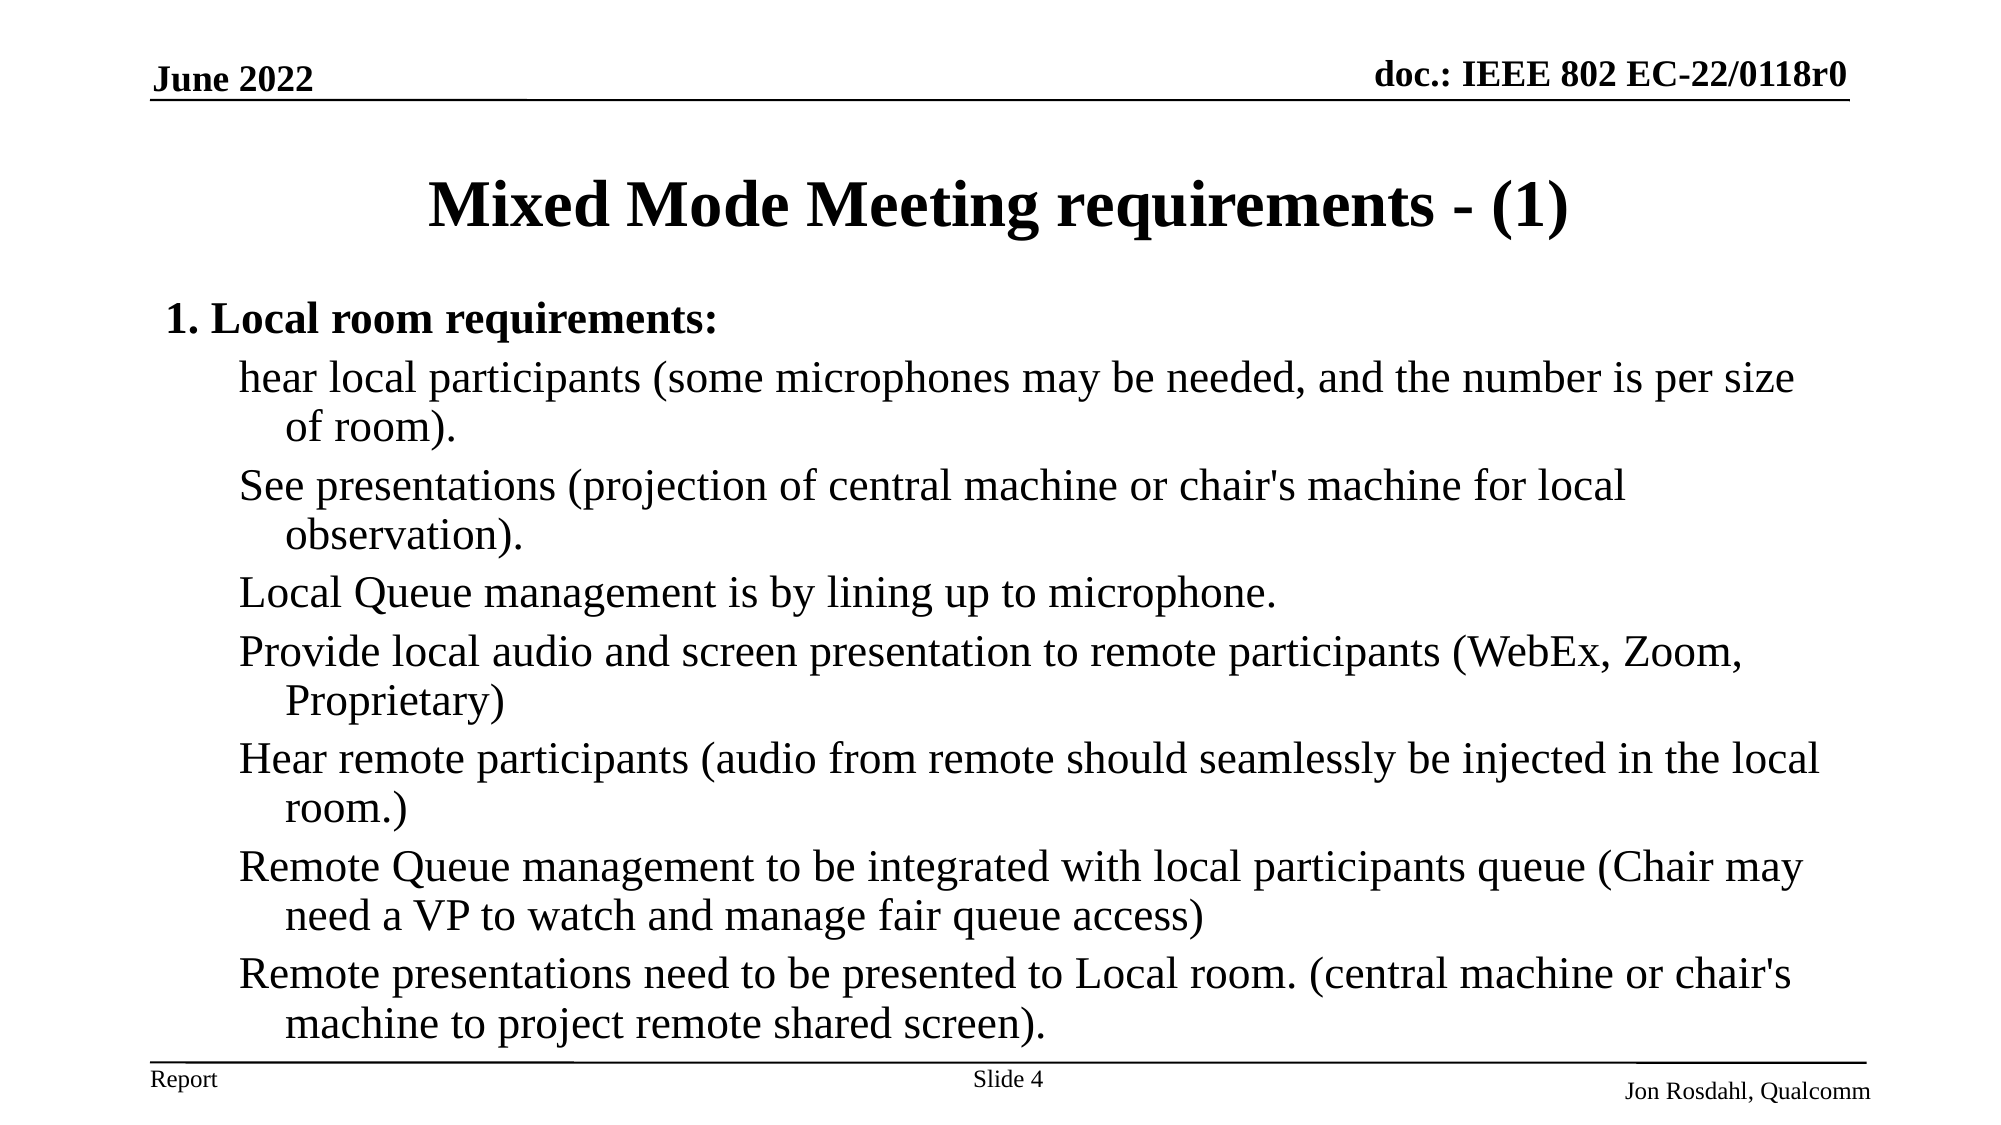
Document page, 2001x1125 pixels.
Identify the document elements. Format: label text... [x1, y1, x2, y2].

title Mixed Mode Meeting requirements - (1) [149, 112, 1850, 286]
footer Jon Rosdahl, Qualcomm [1174, 1073, 1872, 1101]
list 1. Local room requirements: hear local participants (some microphones may be needed, and the number is per size of room). See presentations (projection of central machine or chair's machine for local observation). Local Queue management is by lining up to microphone. Provide local audio and screen presentation to remote participants (WebEx, Zoom, Proprietary) Hear remote participants (audio from remote should seamlessly be injected in the local room.) Remote Queue management to be integrated with local participants queue (Chair may need a VP to watch and manage fair queue access) Remote presentations need to be presented to Local room. (central machine or chair's machine to project remote shared screen). [149, 286, 1850, 1063]
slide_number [152, 54, 563, 100]
slide_number Slide 4 [950, 1061, 1067, 1123]
